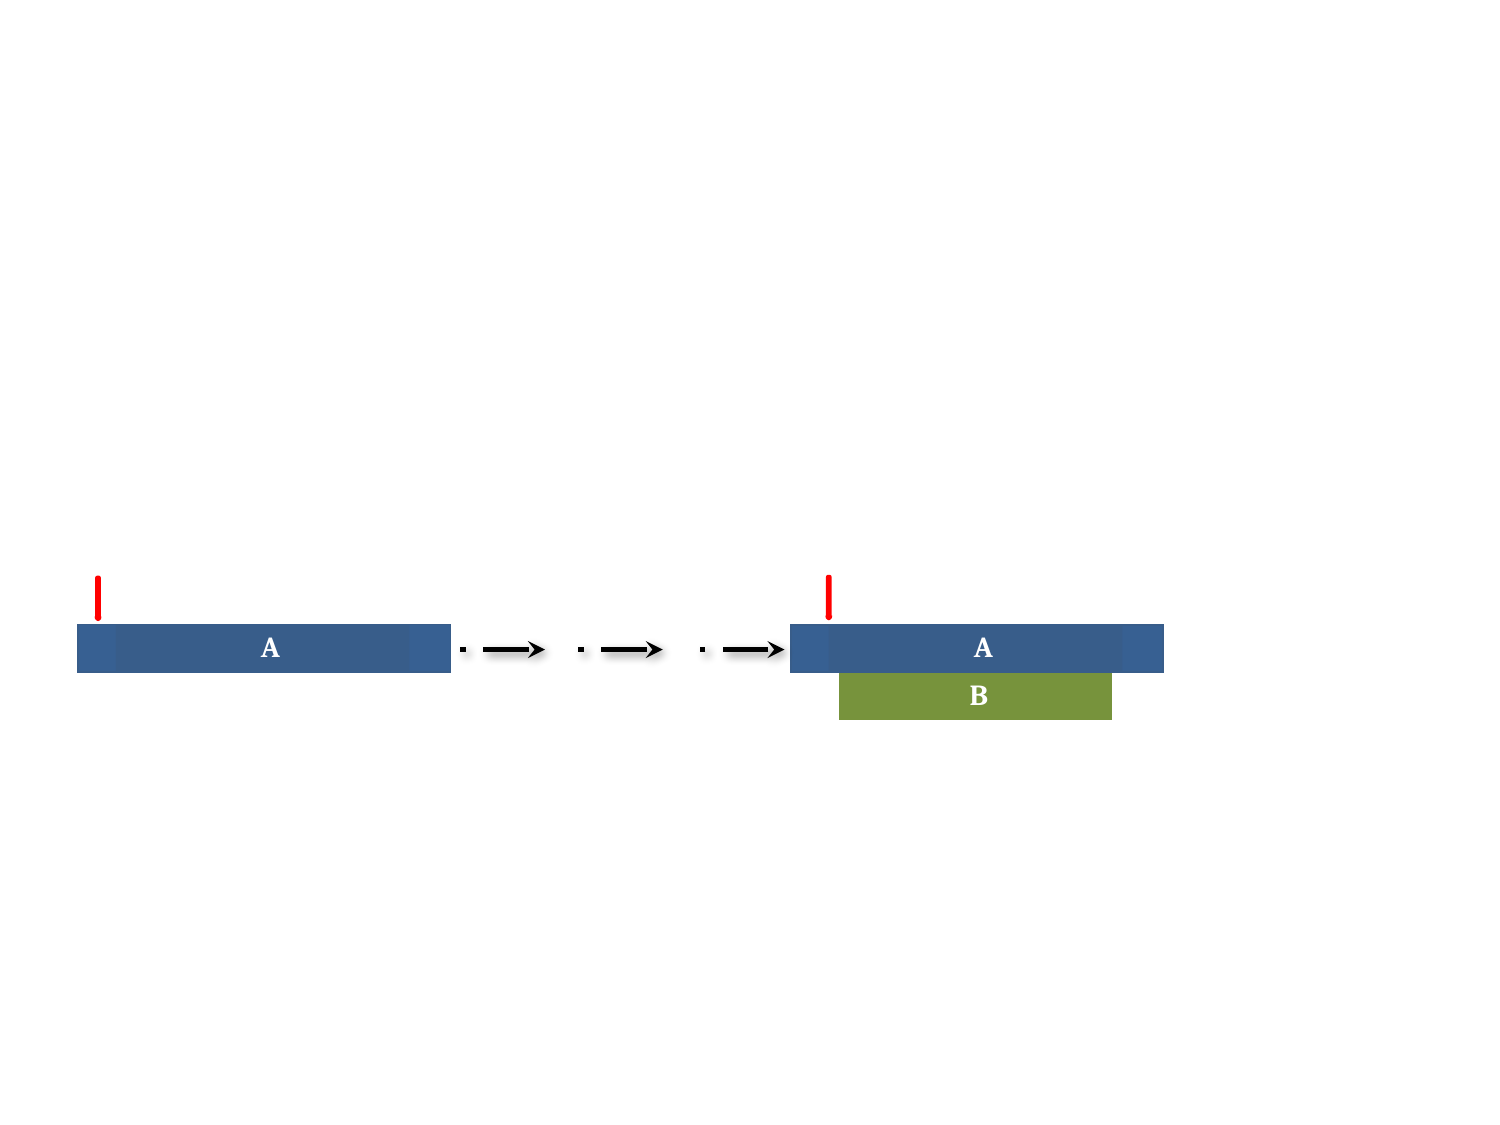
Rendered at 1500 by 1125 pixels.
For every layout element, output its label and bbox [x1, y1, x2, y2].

text_box [77, 576, 1164, 720]
